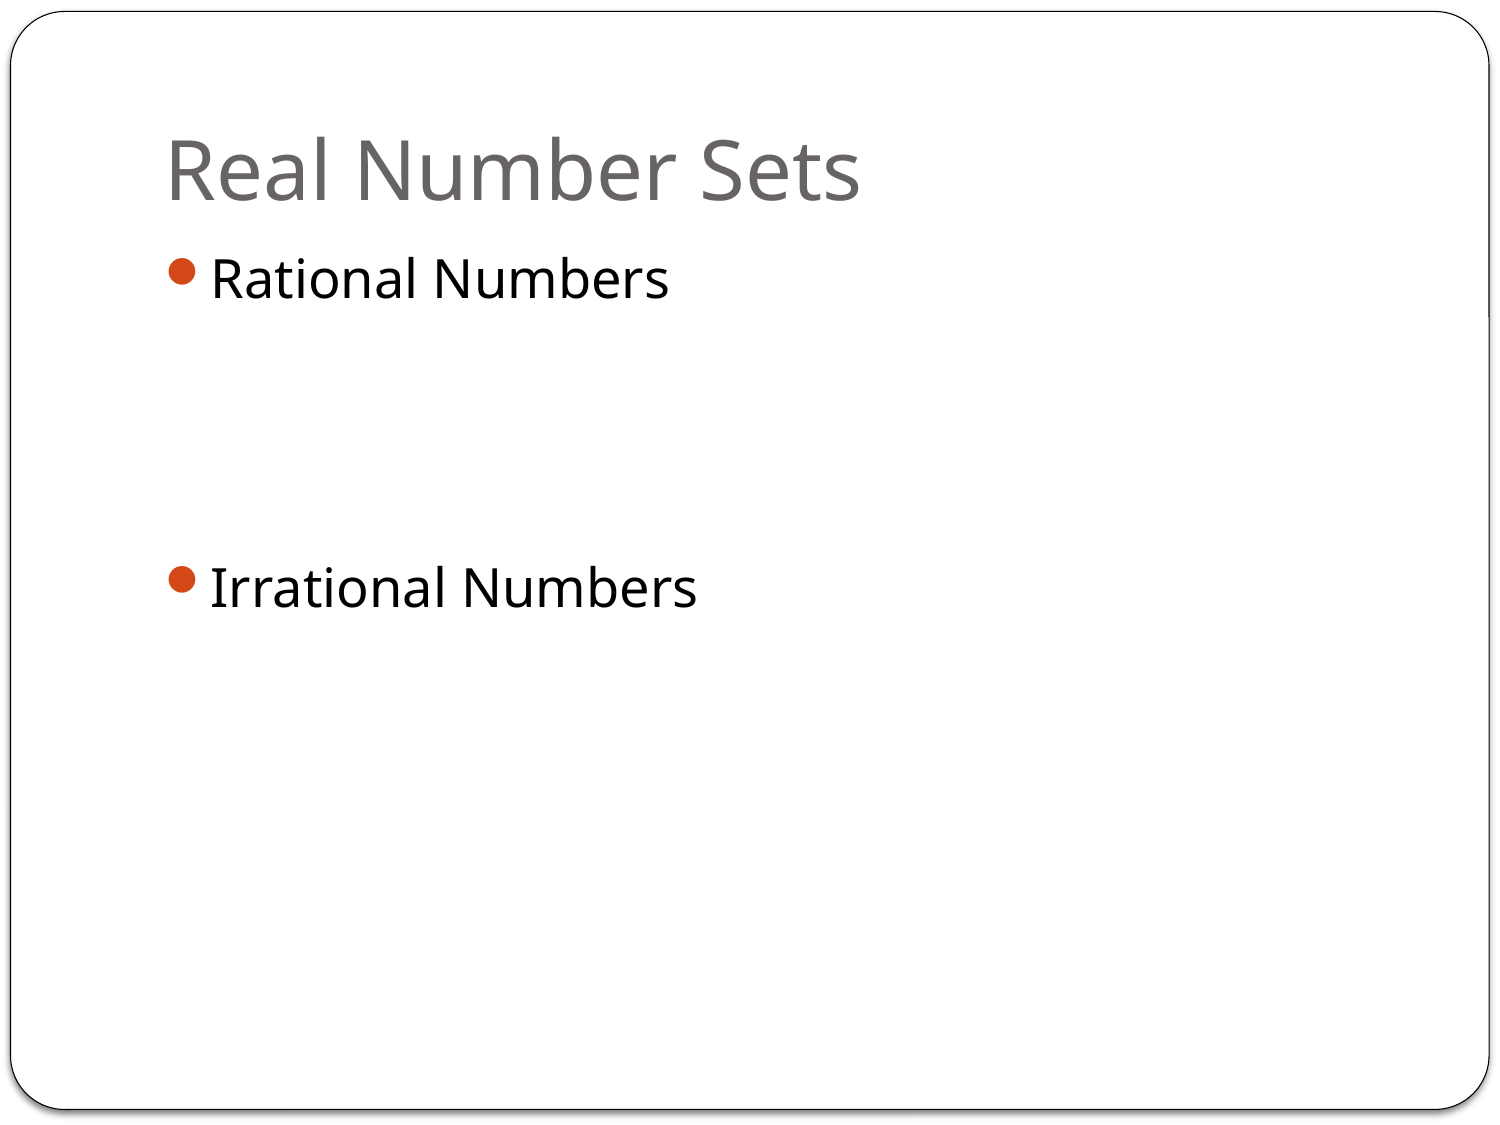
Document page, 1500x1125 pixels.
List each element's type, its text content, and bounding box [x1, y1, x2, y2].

list Rational Numbers Irrational Numbers [150, 237, 1425, 988]
title Real Number Sets [150, 45, 1425, 233]
